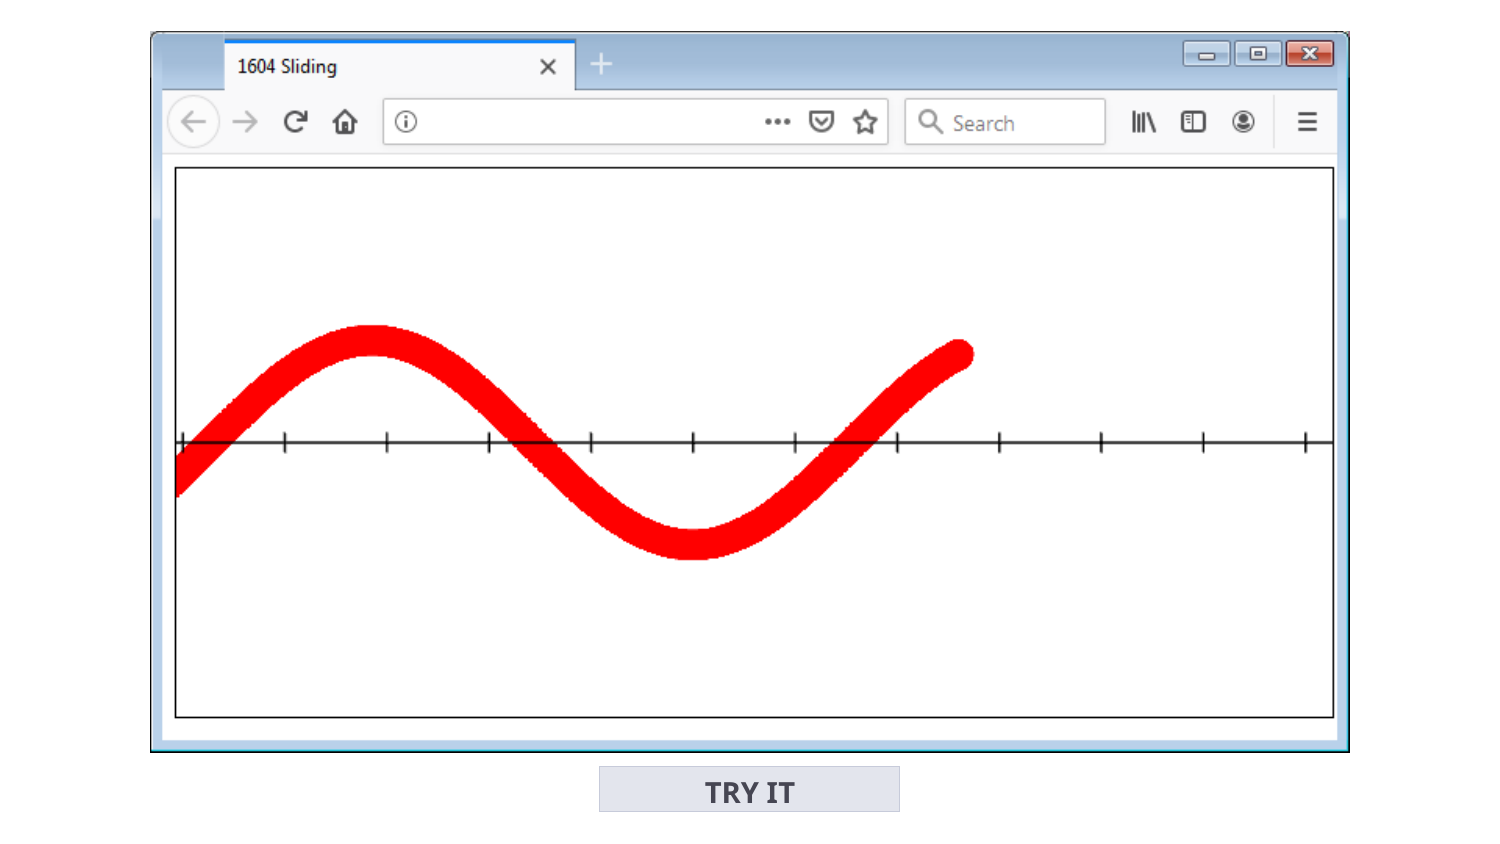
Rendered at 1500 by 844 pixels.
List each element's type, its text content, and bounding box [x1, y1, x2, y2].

picture [149, 31, 1351, 753]
text_box TRY IT [599, 766, 900, 812]
